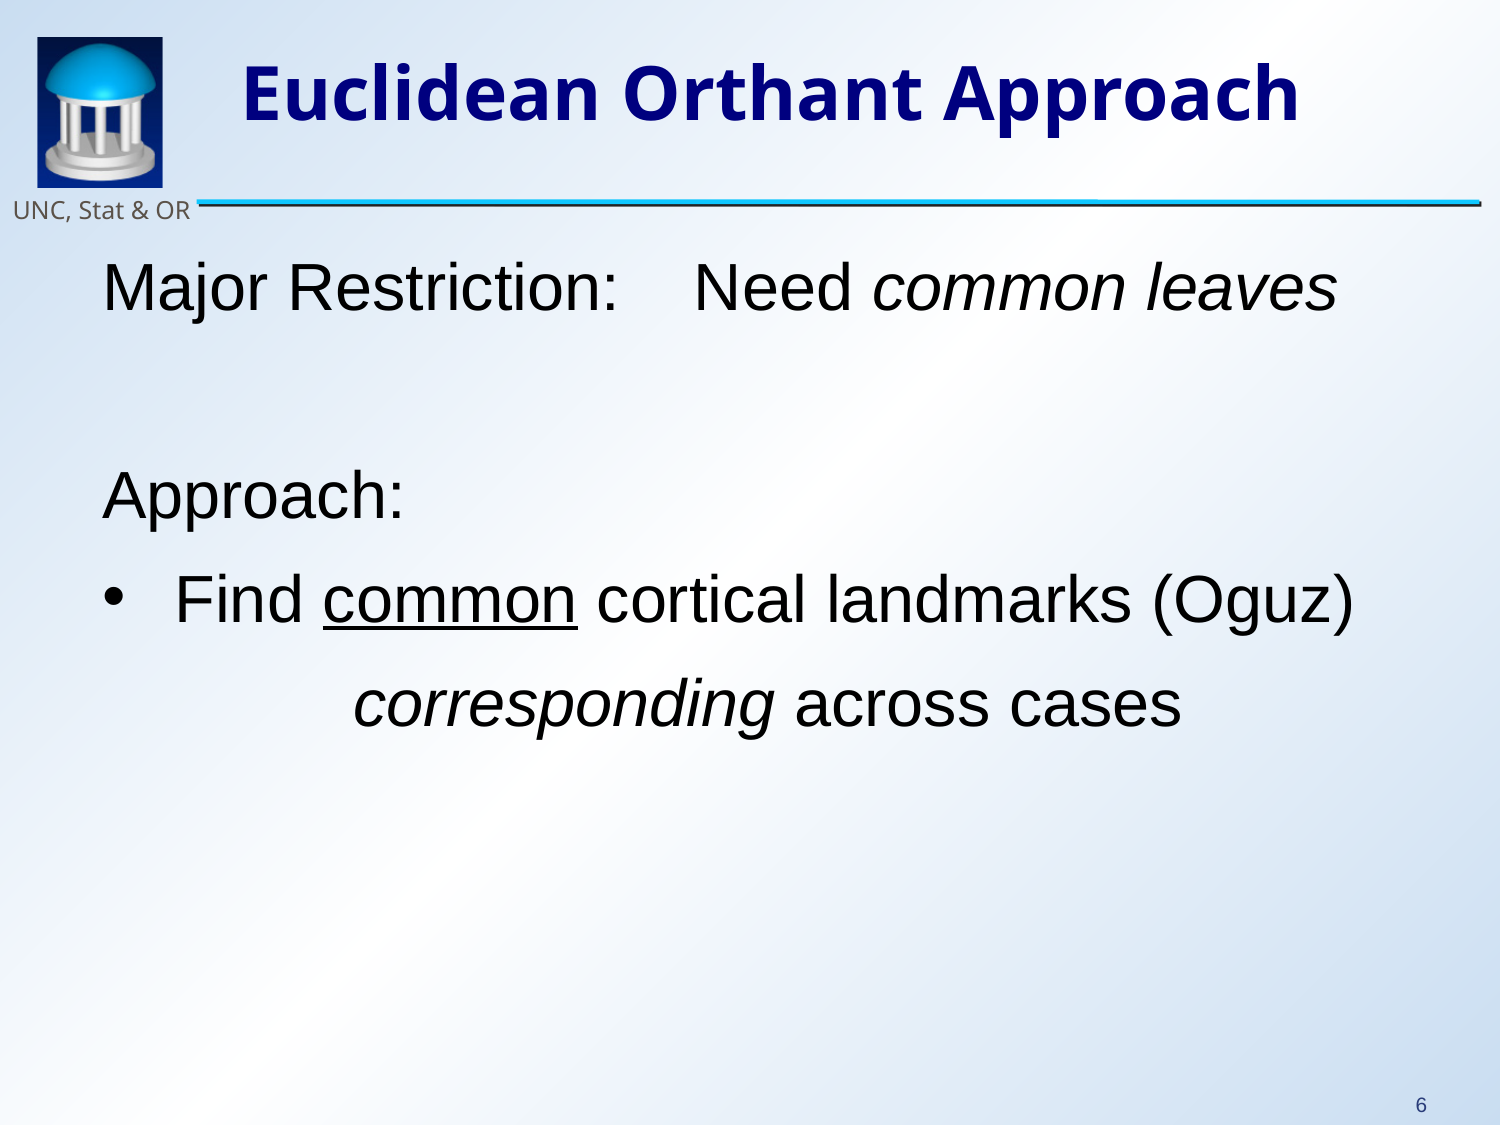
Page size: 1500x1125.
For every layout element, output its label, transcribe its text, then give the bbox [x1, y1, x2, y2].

title Euclidean Orthant Approach [224, 24, 1438, 156]
text_box Major Restriction: Need common leaves Approach: Find common cortical landmarks (Oguz) corresponding across cases [87, 212, 1450, 747]
